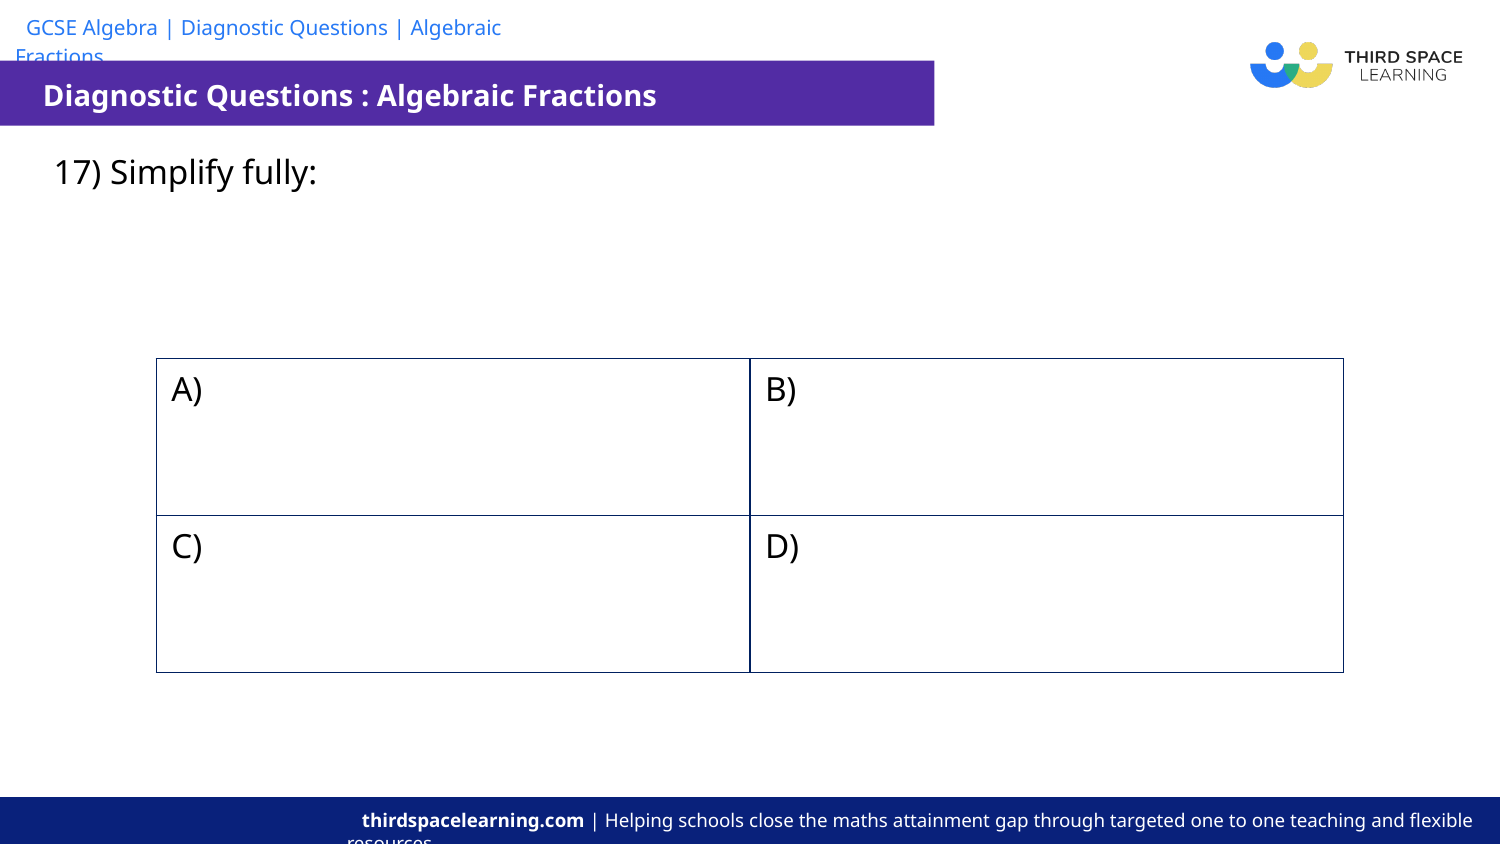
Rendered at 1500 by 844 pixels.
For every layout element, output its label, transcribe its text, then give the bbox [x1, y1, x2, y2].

text_box Diagnostic Questions : Algebraic Fractions [27, 61, 778, 127]
picture [1250, 33, 1465, 99]
